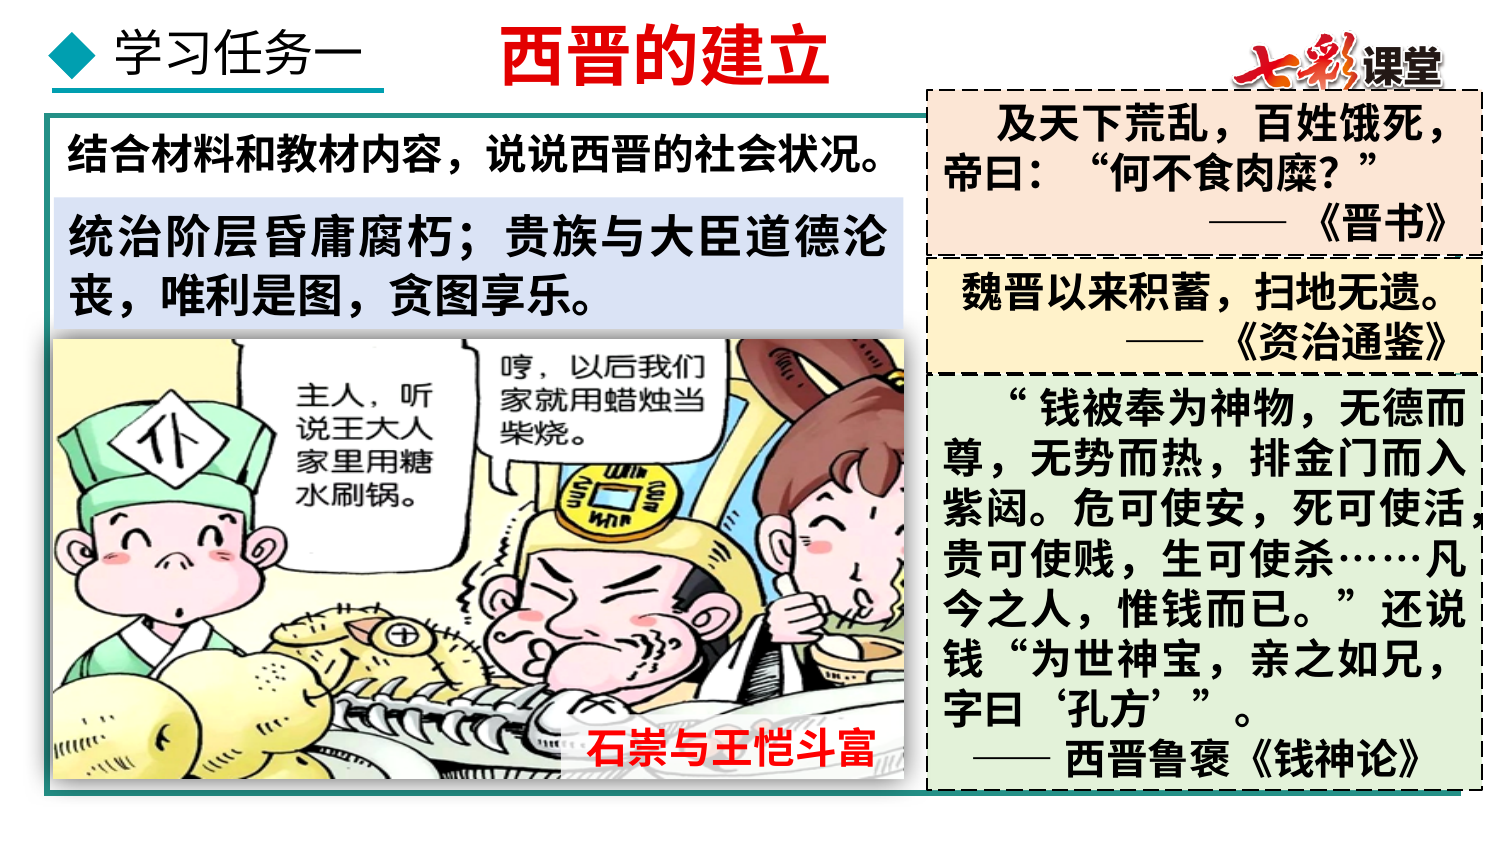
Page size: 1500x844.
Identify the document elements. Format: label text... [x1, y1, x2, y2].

picture [52, 338, 905, 780]
picture [1228, 26, 1449, 89]
text_box 结合材料和教材内容，说说西晋的社会状况。 [53, 120, 916, 185]
text_box 统治阶层昏庸腐朽；贵族与大臣道德沦丧，唯利是图，贪图享乐。 [53, 197, 904, 329]
text_box 魏晋以来积蓄，扫地无遗。 ——《资治通鉴》 [927, 258, 1483, 374]
text_box 及天下荒乱，百姓饿死，帝曰：“何不食肉糜？” ——《晋书》 [927, 89, 1483, 255]
text_box 西晋的建立 [484, 6, 857, 101]
text_box “钱被奉为神物，无德而尊，无势而热，排金门而入紫闼。危可使安，死可使活，贵可使贱，生可使杀……凡今之人，惟钱而已。”还说钱“为世神宝，亲之如兄，字曰‘孔方’”。 ——西晋鲁褒《钱神论》 [927, 374, 1483, 791]
